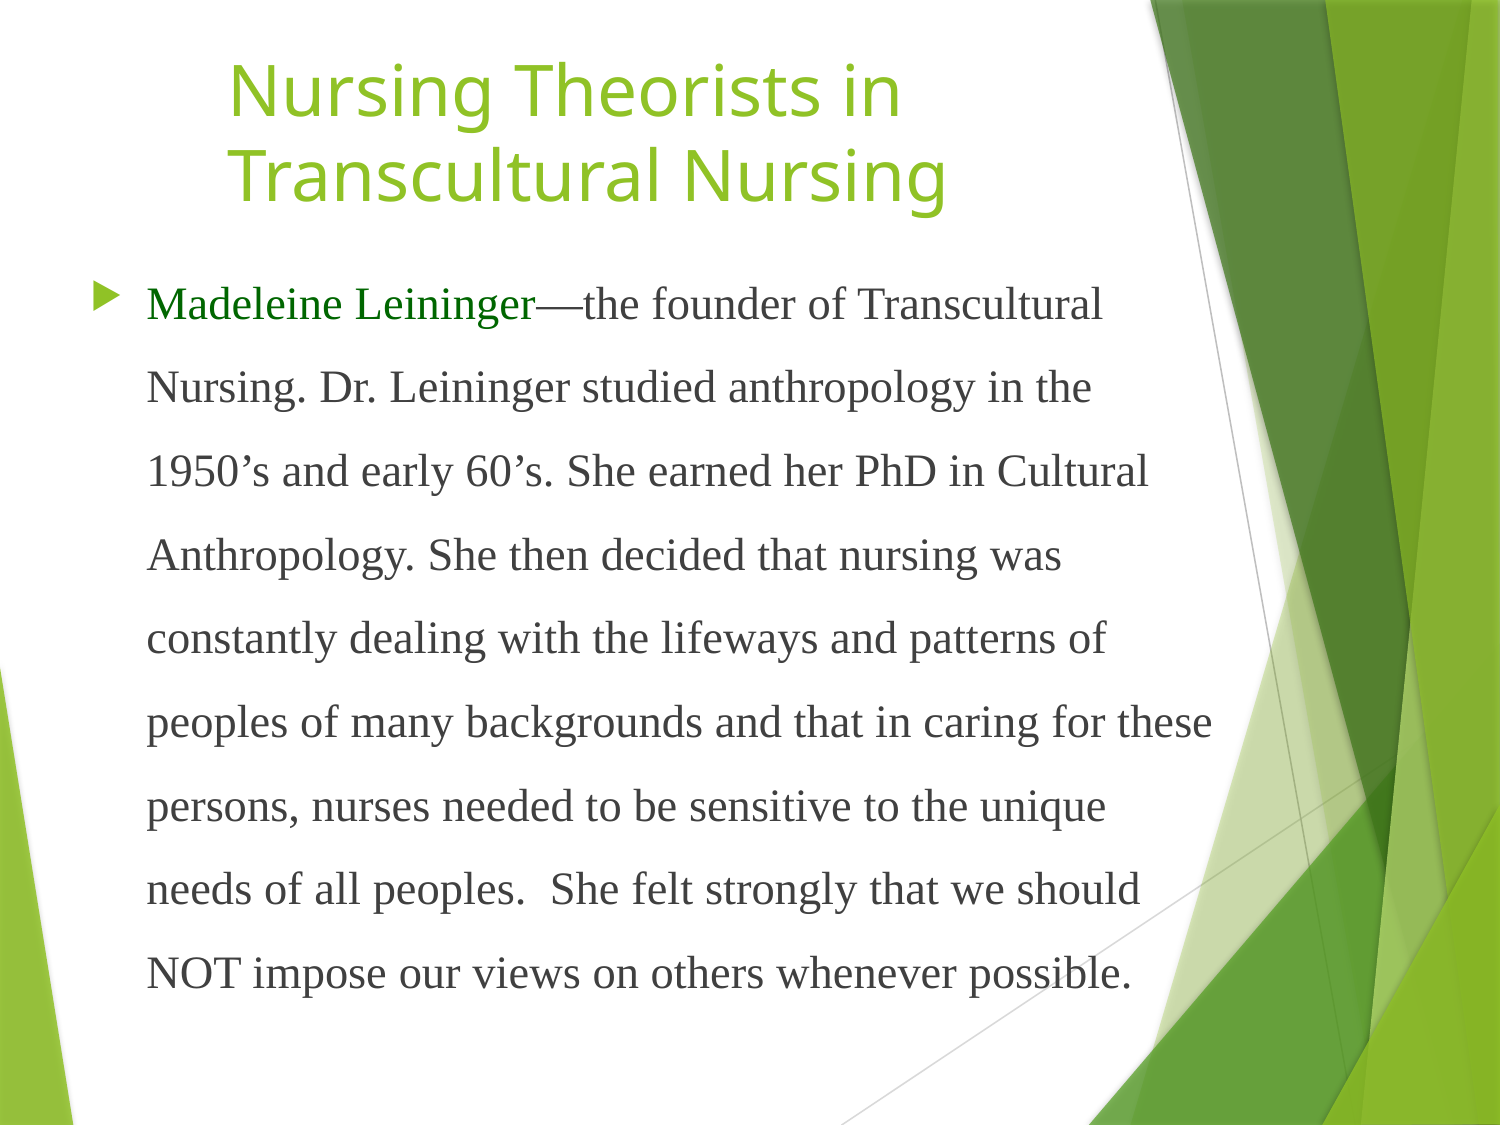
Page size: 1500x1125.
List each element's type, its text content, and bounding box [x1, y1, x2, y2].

list Madeleine Leininger—the founder of Transcultural Nursing. Dr. Leininger studied anthropology in the 1950’s and early 60’s. She earned her PhD in Cultural Anthropology. She then decided that nursing was constantly dealing with the lifeways and patterns of peoples of many backgrounds and that in caring for these persons, nurses needed to be sensitive to the unique needs of all peoples. She felt strongly that we should NOT impose our views on others whenever possible. [75, 237, 1238, 1075]
title Nursing Theorists in Transcultural Nursing [212, 37, 1450, 225]
